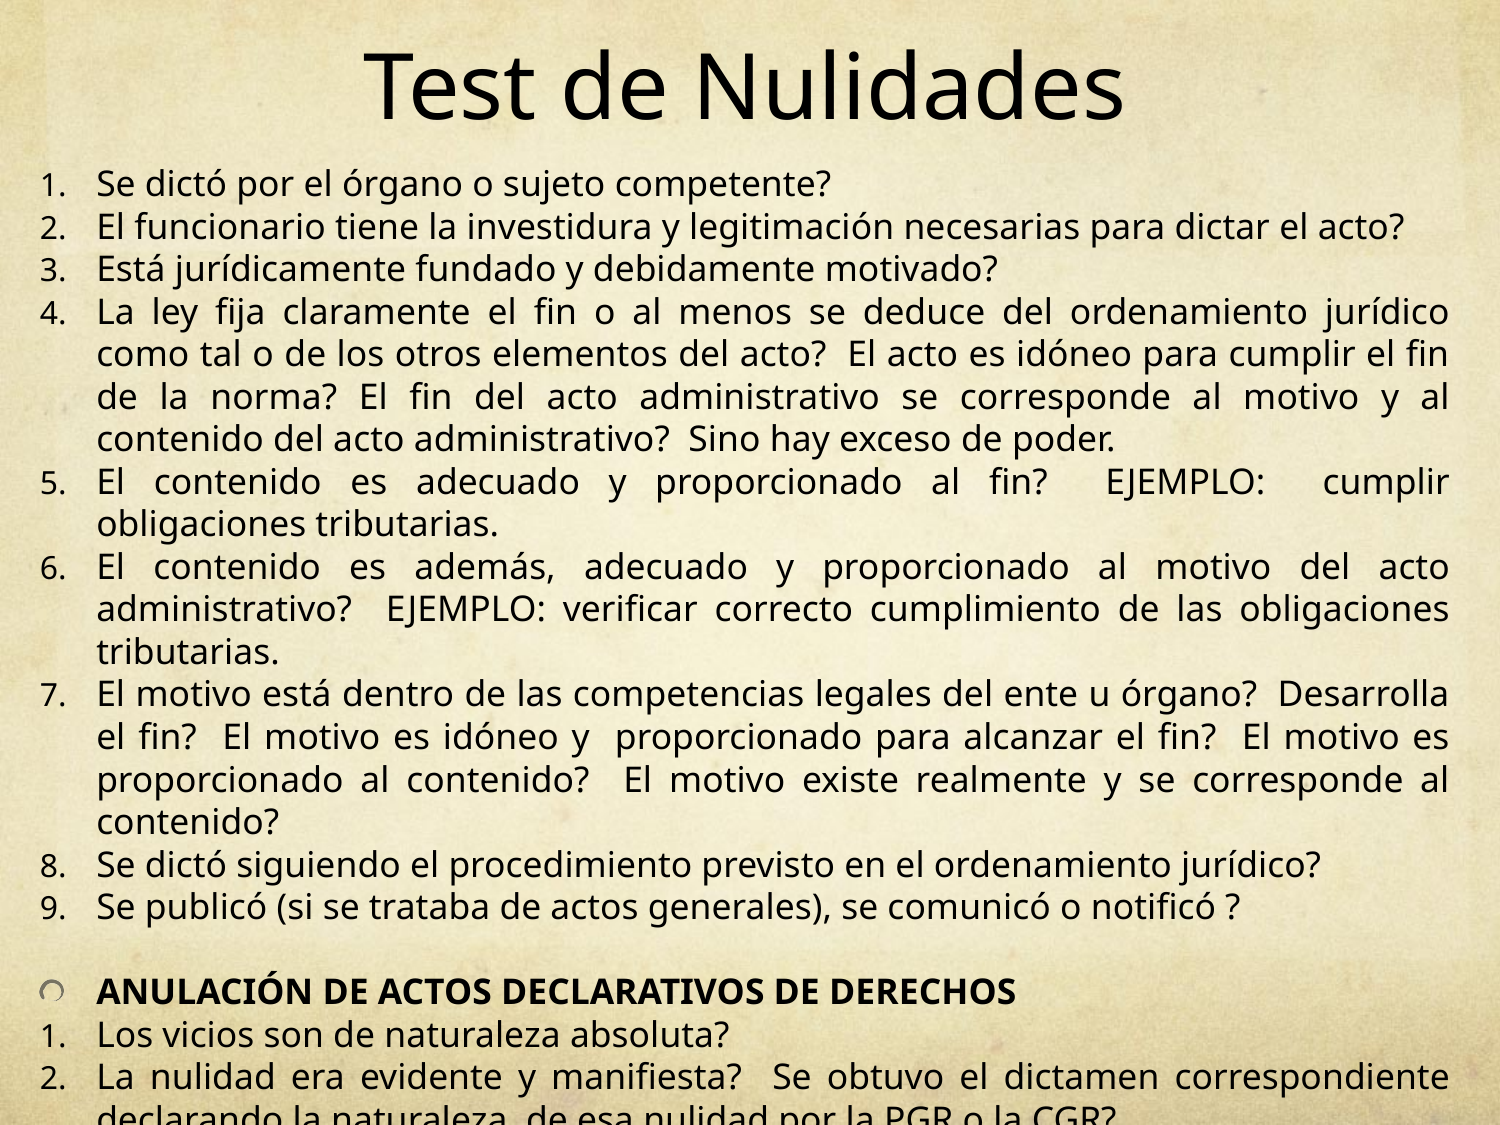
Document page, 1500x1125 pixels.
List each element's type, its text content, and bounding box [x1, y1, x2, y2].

title Test de Nulidades [145, 11, 1346, 153]
picture [0, 0, 1500, 1125]
list Se dictó por el órgano o sujeto competente? El funcionario tiene la investidura y legitimación necesarias para dictar el acto? Está jurídicamente fundado y debidamente motivado? La ley fija claramente el fin o al menos se deduce del ordenamiento jurídico como tal o de los otros elementos del acto? El acto es idóneo para cumplir el fin de la norma? El fin del acto administrativo se corresponde al motivo y al contenido del acto administrativo? Sino hay exceso de poder. El contenido es adecuado y proporcionado al fin? EJEMPLO: cumplir obligaciones tributarias. El contenido es además, adecuado y proporcionado al motivo del acto administrativo? EJEMPLO: verificar correcto cumplimiento de las obligaciones tributarias. El motivo está dentro de las competencias legales del ente u órgano? Desarrolla el fin? El motivo es idóneo y proporcionado para alcanzar el fin? El motivo es proporcionado al contenido? El motivo existe realmente y se corresponde al contenido? Se dictó siguiendo el procedimiento previsto en el ordenamiento jurídico? Se publicó (si se trataba de actos generales), se comunicó o notificó ? ANULACIÓN DE ACTOS DECLARATIVOS DE DERECHOS Los vicios son de naturaleza absoluta? La nulidad era evidente y manifiesta? Se obtuvo el dictamen correspondiente declarando la naturaleza de esa nulidad por la PGR o la CGR? Ha pasado más de un año desde su emisión? Tiene efectos continuados? [24, 153, 1466, 1097]
